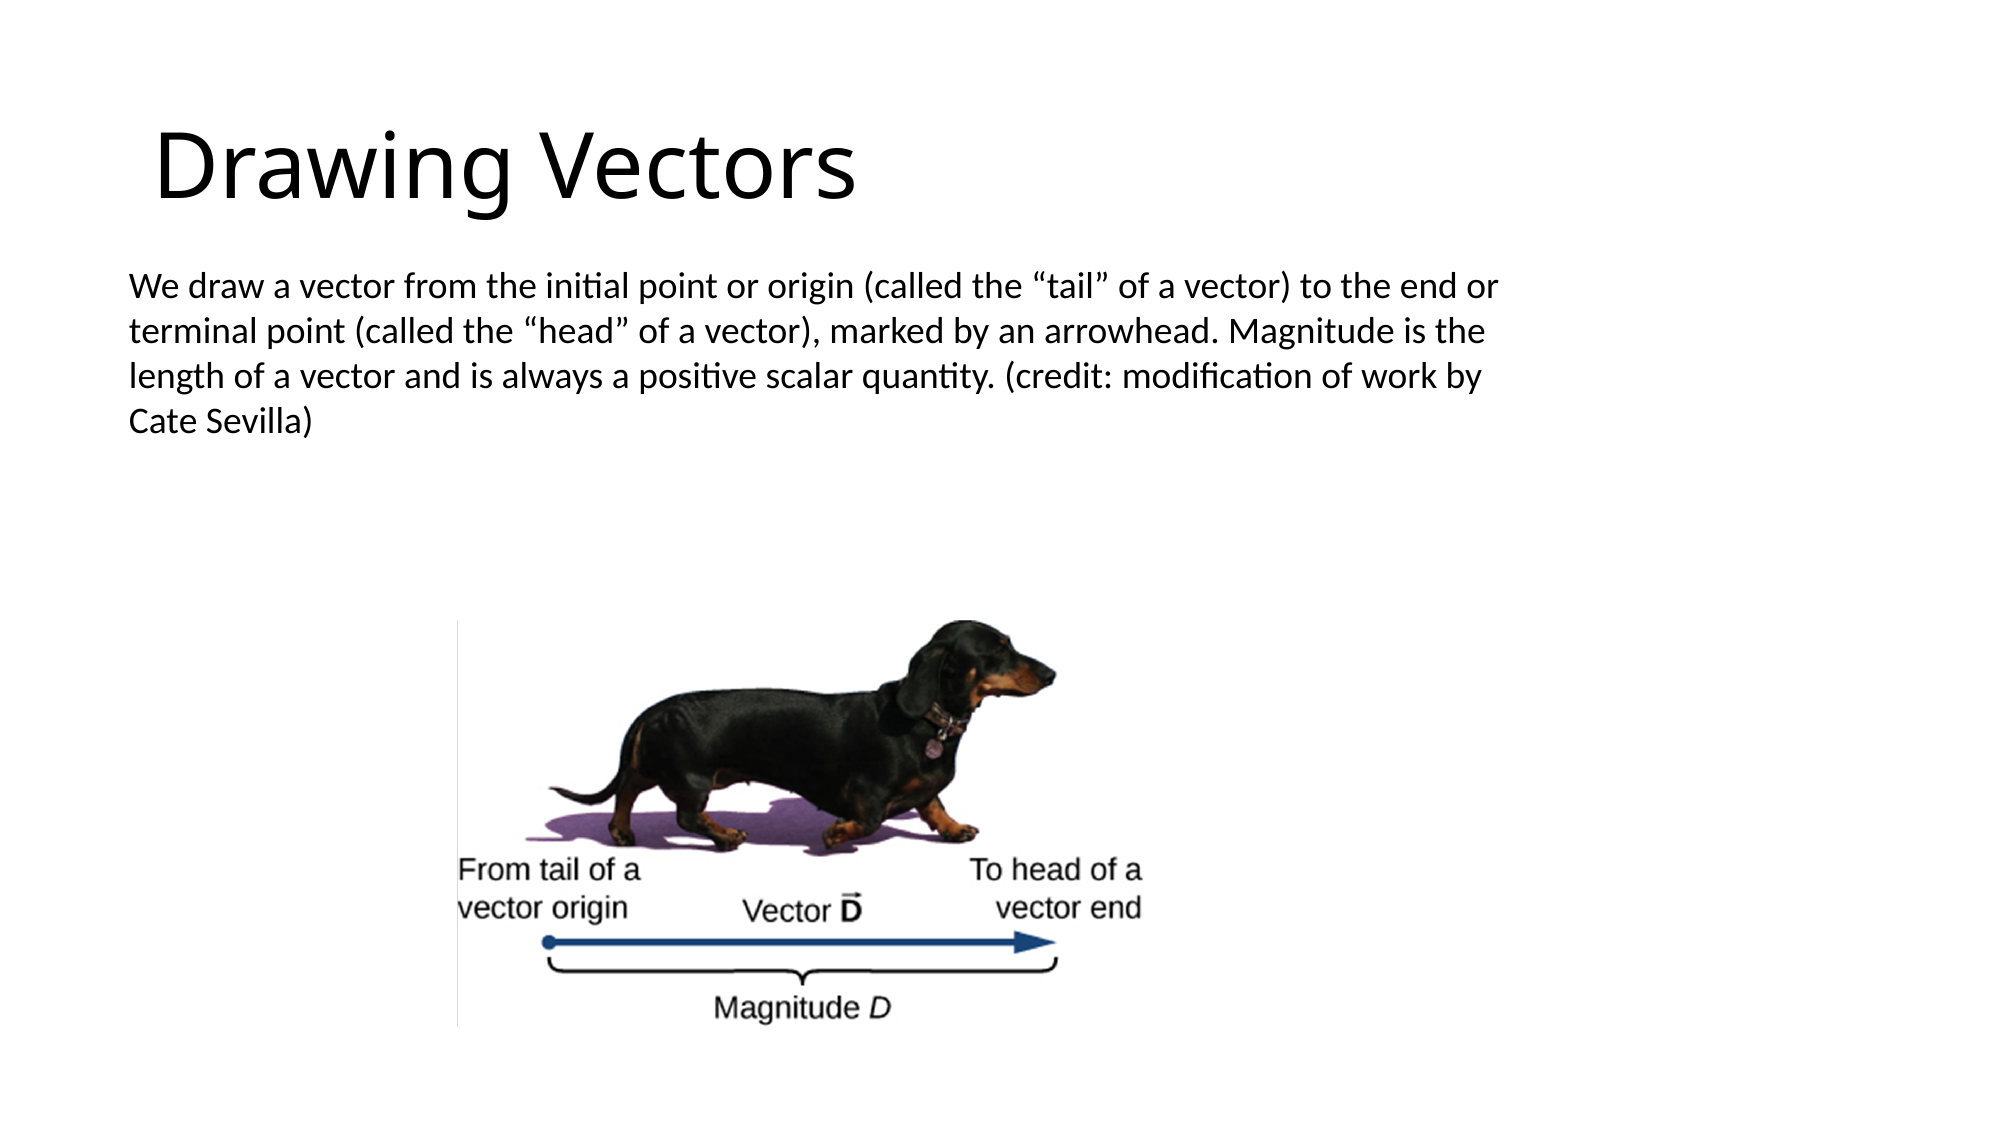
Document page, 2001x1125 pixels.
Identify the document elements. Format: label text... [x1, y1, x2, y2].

title Drawing Vectors [137, 59, 1863, 278]
picture [331, 620, 1269, 1027]
text_box We draw a vector from the initial point or origin (called the “tail” of a vector) to the end or terminal point (called the “head” of a vector), marked by an arrowhead. Magnitude is the length of a vector and is always a positive scalar quantity. (credit: modification of work by Cate Sevilla) [114, 253, 1519, 449]
